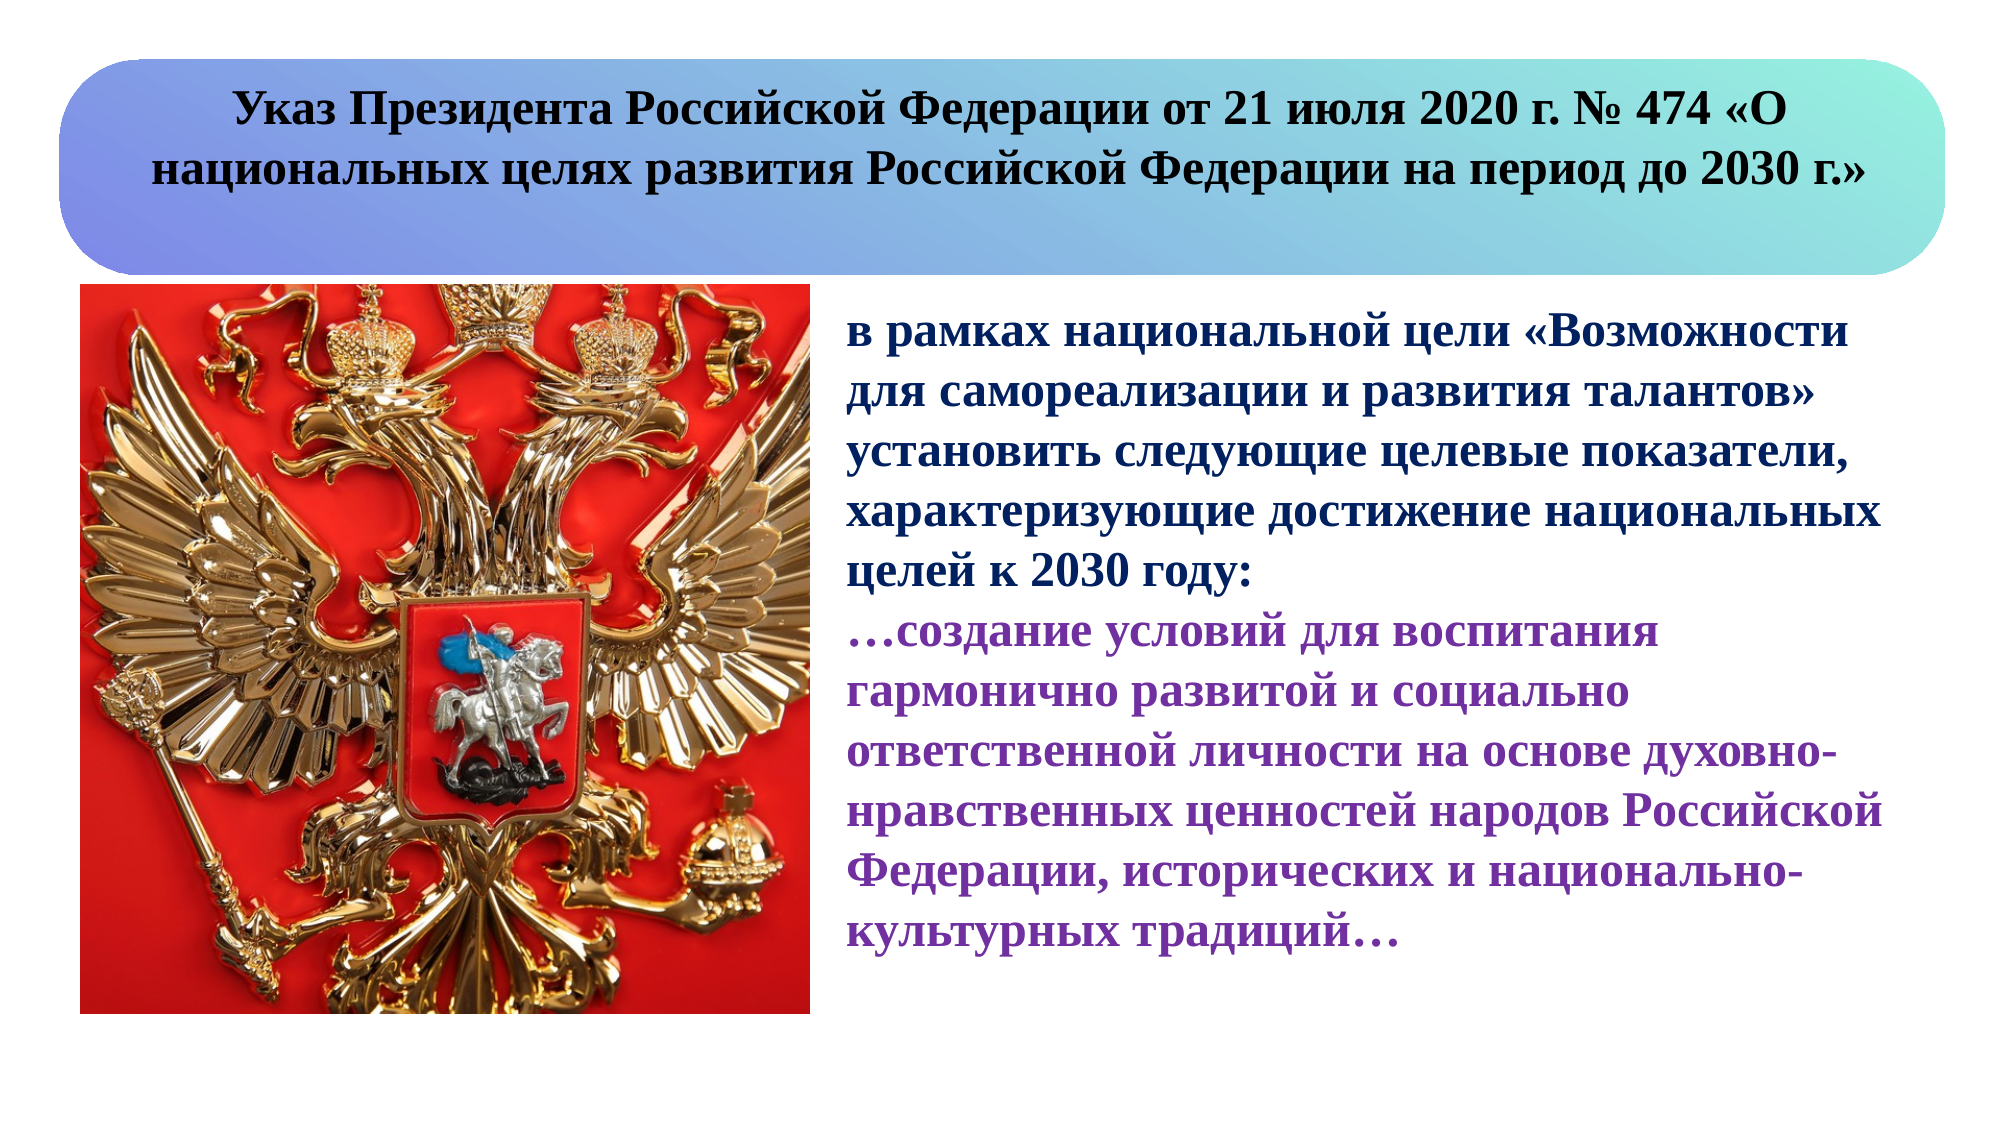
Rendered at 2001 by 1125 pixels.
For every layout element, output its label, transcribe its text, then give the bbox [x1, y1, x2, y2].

text_box в рамках национальной цели «Возможности для самореализации и развития талантов» установить следующие целевые показатели, характеризующие достижение национальных целей к 2030 году: …создание условий для воспитания гармонично развитой и социально ответственной личности на основе духовно-нравственных ценностей народов Российской Федерации, исторических и национально-культурных традиций… [831, 289, 1943, 1070]
text_box Указ Президента Российской Федерации от 21 июля 2020 г. № 474 «О национальных целях развития Российской Федерации на период до 2030 г.» [145, 74, 1875, 195]
text_box [59, 59, 1945, 275]
picture [79, 284, 810, 1014]
